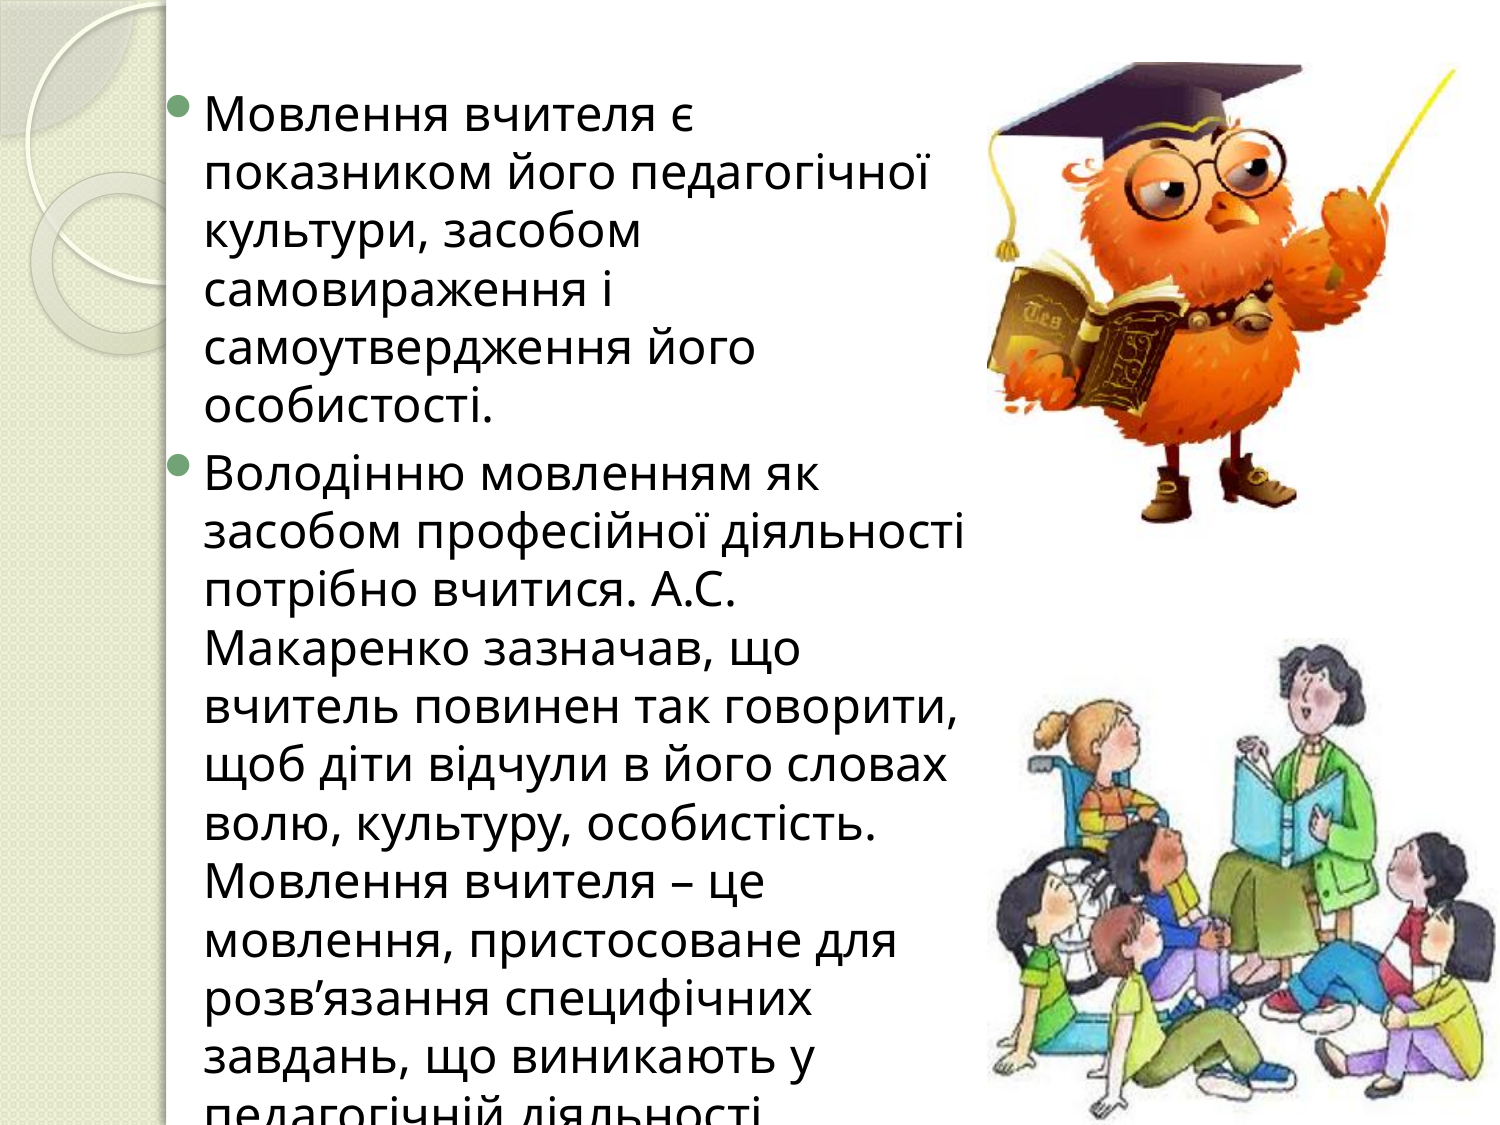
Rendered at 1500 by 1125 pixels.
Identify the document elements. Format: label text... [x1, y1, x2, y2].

picture [987, 638, 1500, 1125]
list Мовлення вчителя є показником його педагогічної культури, засобом самовираження і самоутвердження його особистості. Володінню мовленням як засобом професійної діяльності потрібно вчитися. А.С. Макаренко зазначав, що вчитель повинен так говорити, щоб діти відчули в його словах волю, культуру, особистість. Мовлення вчителя – це мовлення, пристосоване для розв’язання специфічних завдань, що виникають у педагогічній діяльності, спілкуванні. [137, 75, 1000, 1125]
picture [987, 62, 1462, 602]
